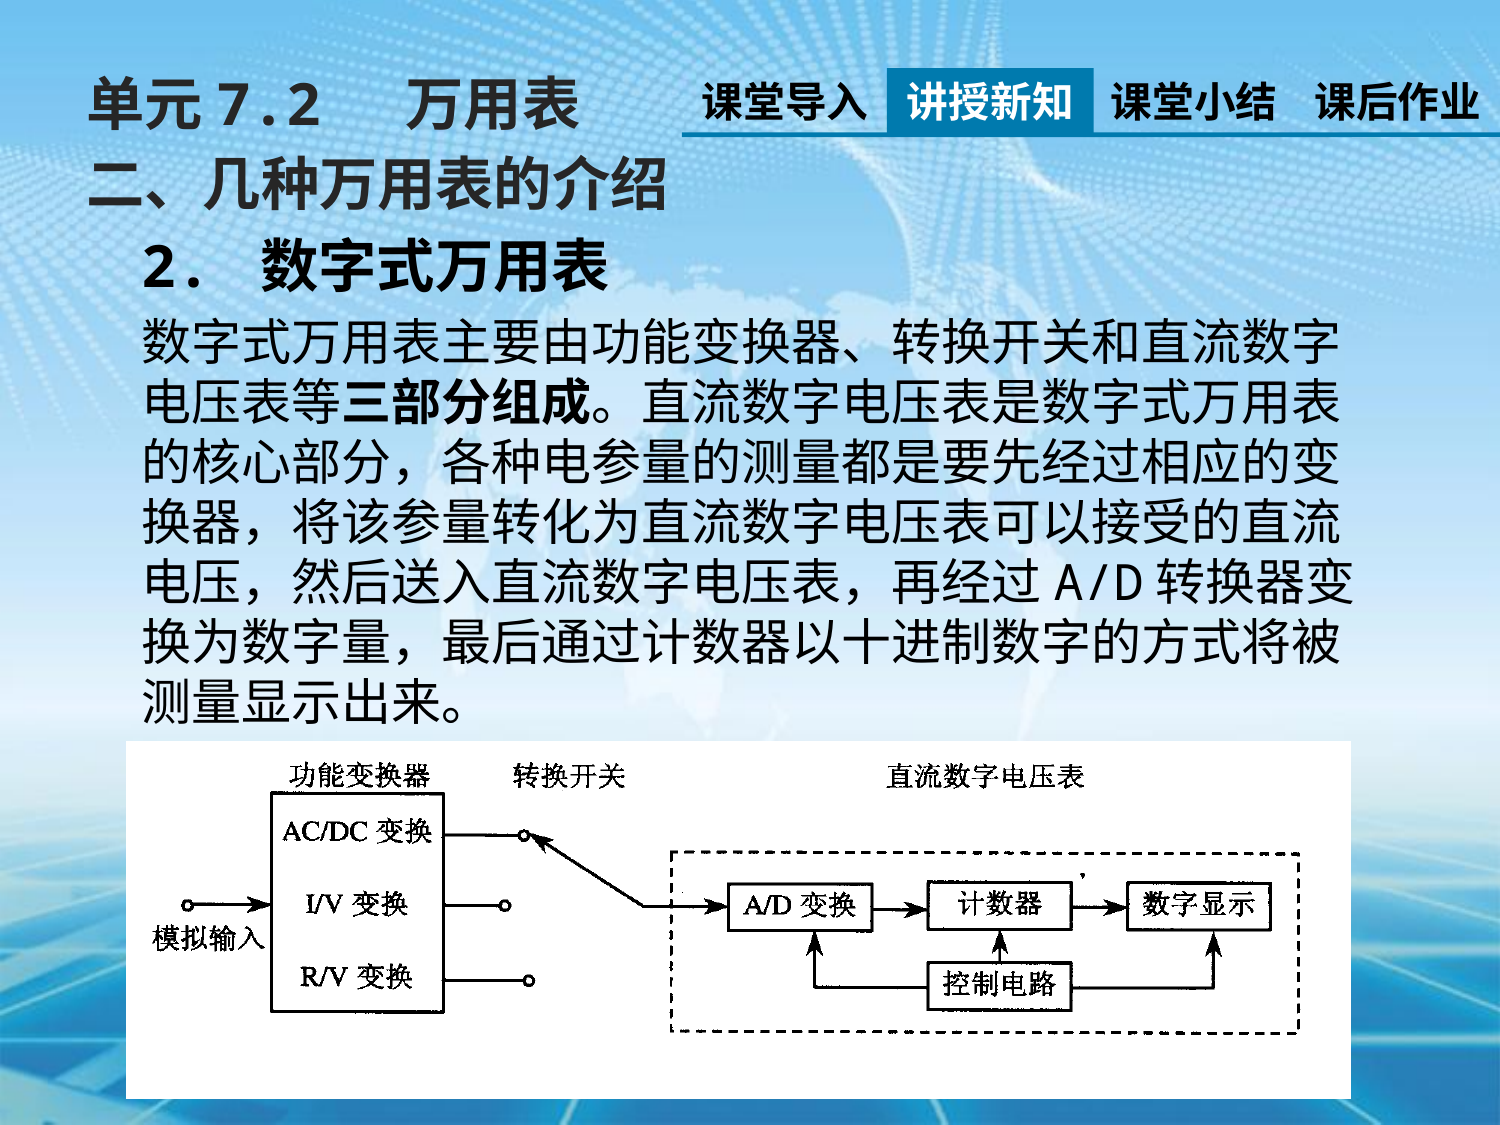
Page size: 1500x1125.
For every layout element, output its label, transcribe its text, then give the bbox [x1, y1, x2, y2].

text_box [71, 59, 1500, 146]
text_box 2. 数字式万用表 数字式万用表主要由功能变换器、转换开关和直流数字电压表等三部分组成。直流数字电压表是数字式万用表的核心部分，各种电参量的测量都是要先经过相应的变换器，将该参量转化为直流数字电压表可以接受的直流电压，然后送入直流数字电压表，再经过A/D转换器变换为数字量，最后通过计数器以十进制数字的方式将被测量显示出来。 [126, 229, 1388, 713]
picture [0, 0, 1500, 1125]
text_box 二、几种万用表的介绍 [71, 146, 1351, 225]
